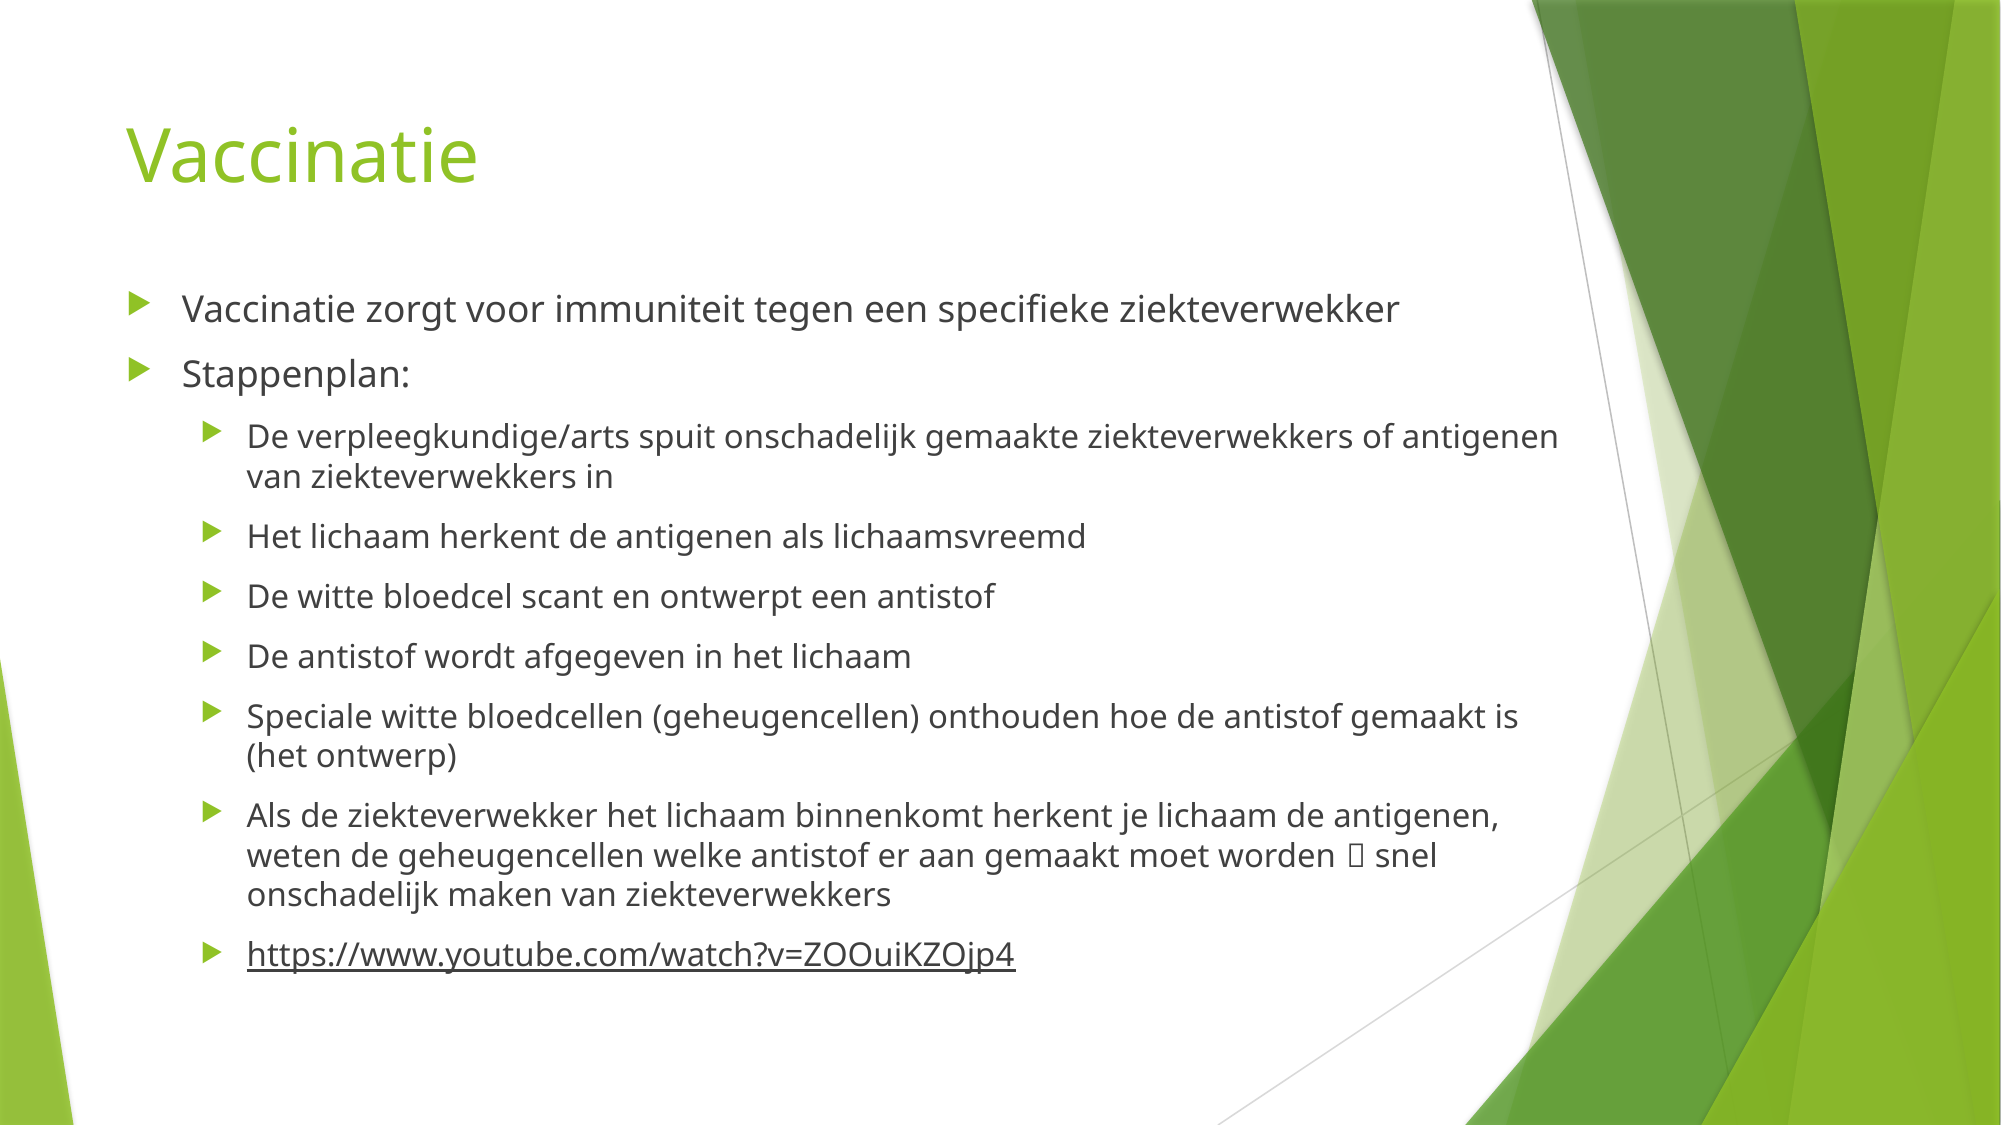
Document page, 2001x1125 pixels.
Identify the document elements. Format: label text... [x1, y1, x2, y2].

list Vaccinatie zorgt voor immuniteit tegen een specifieke ziekteverwekker Stappenplan: De verpleegkundige/arts spuit onschadelijk gemaakte ziekteverwekkers of antigenen van ziekteverwekkers in Het lichaam herkent de antigenen als lichaamsvreemd De witte bloedcel scant en ontwerpt een antistof De antistof wordt afgegeven in het lichaam Speciale witte bloedcellen (geheugencellen) onthouden hoe de antistof gemaakt is (het ontwerp) Als de ziekteverwekker het lichaam binnenkomt herkent je lichaam de antigenen, weten de geheugencellen welke antistof er aan gemaakt moet worden  snel onschadelijk maken van ziekteverwekkers https://www.youtube.com/watch?v=ZOOuiKZOjp4 [111, 278, 1579, 992]
title Vaccinatie [111, 99, 1522, 278]
